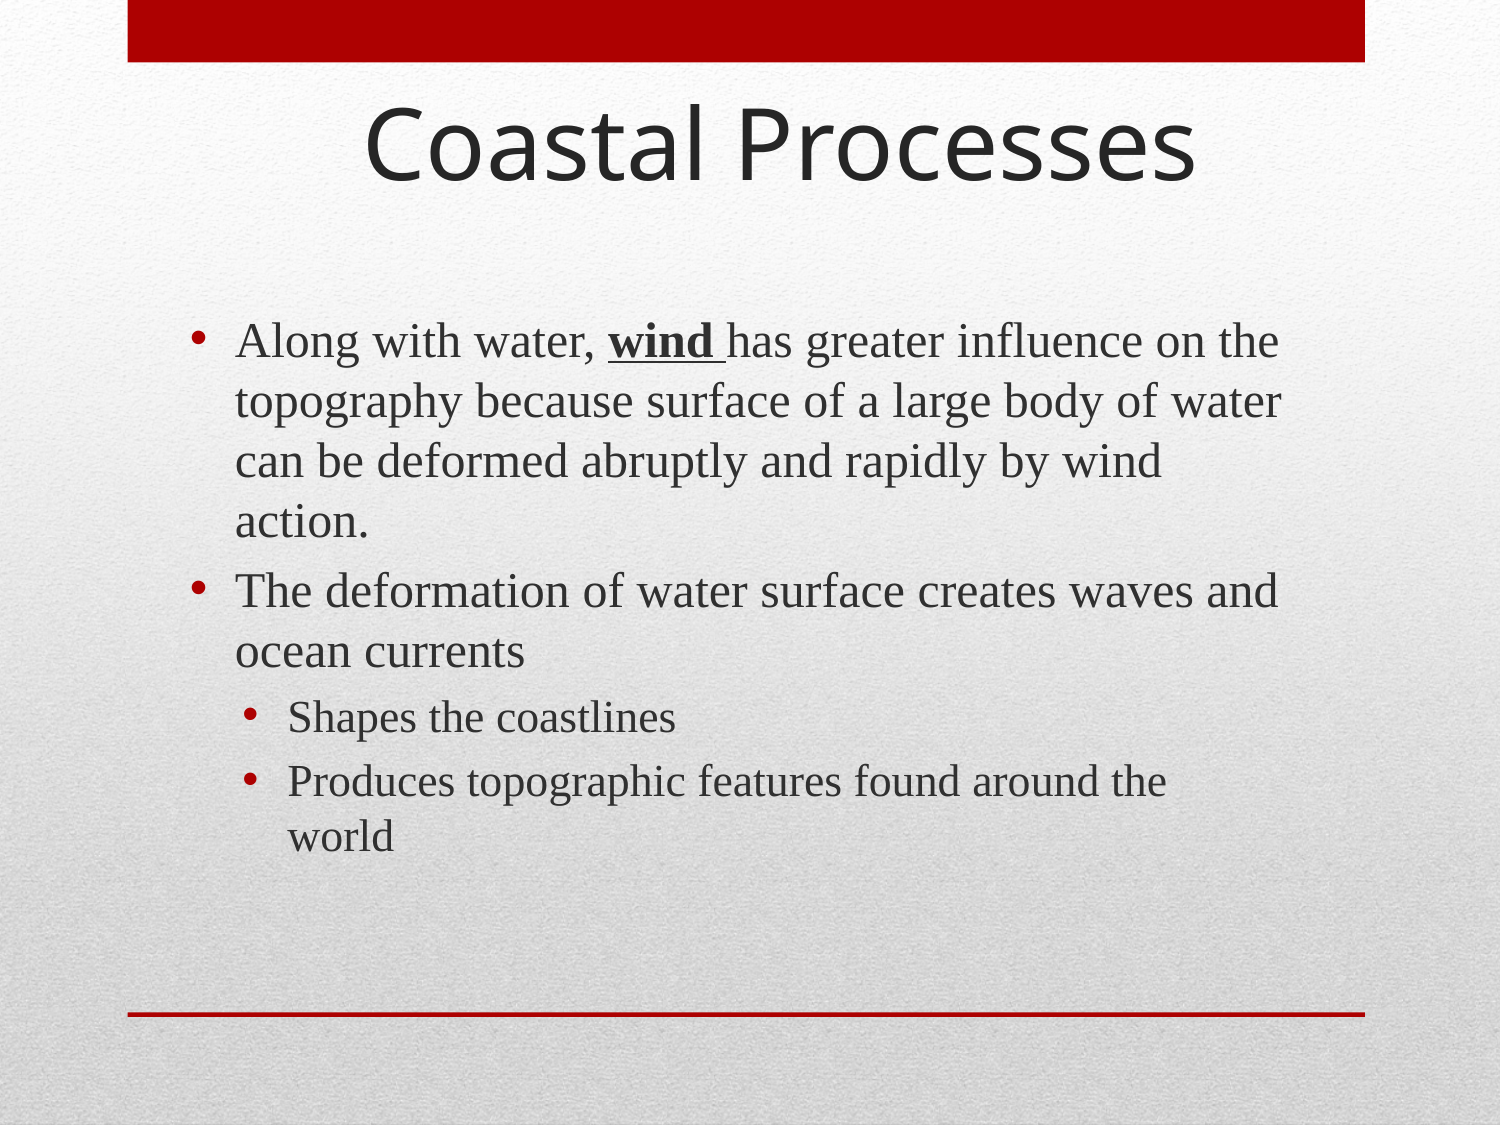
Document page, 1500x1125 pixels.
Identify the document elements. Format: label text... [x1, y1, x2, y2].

list Along with water, wind has greater influence on the topography because surface of a large body of water can be deformed abruptly and rapidly by wind action. The deformation of water surface creates waves and ocean currents Shapes the coastlines Produces topographic features found around the world [174, 212, 1300, 956]
title Coastal Processes [212, 37, 1350, 208]
